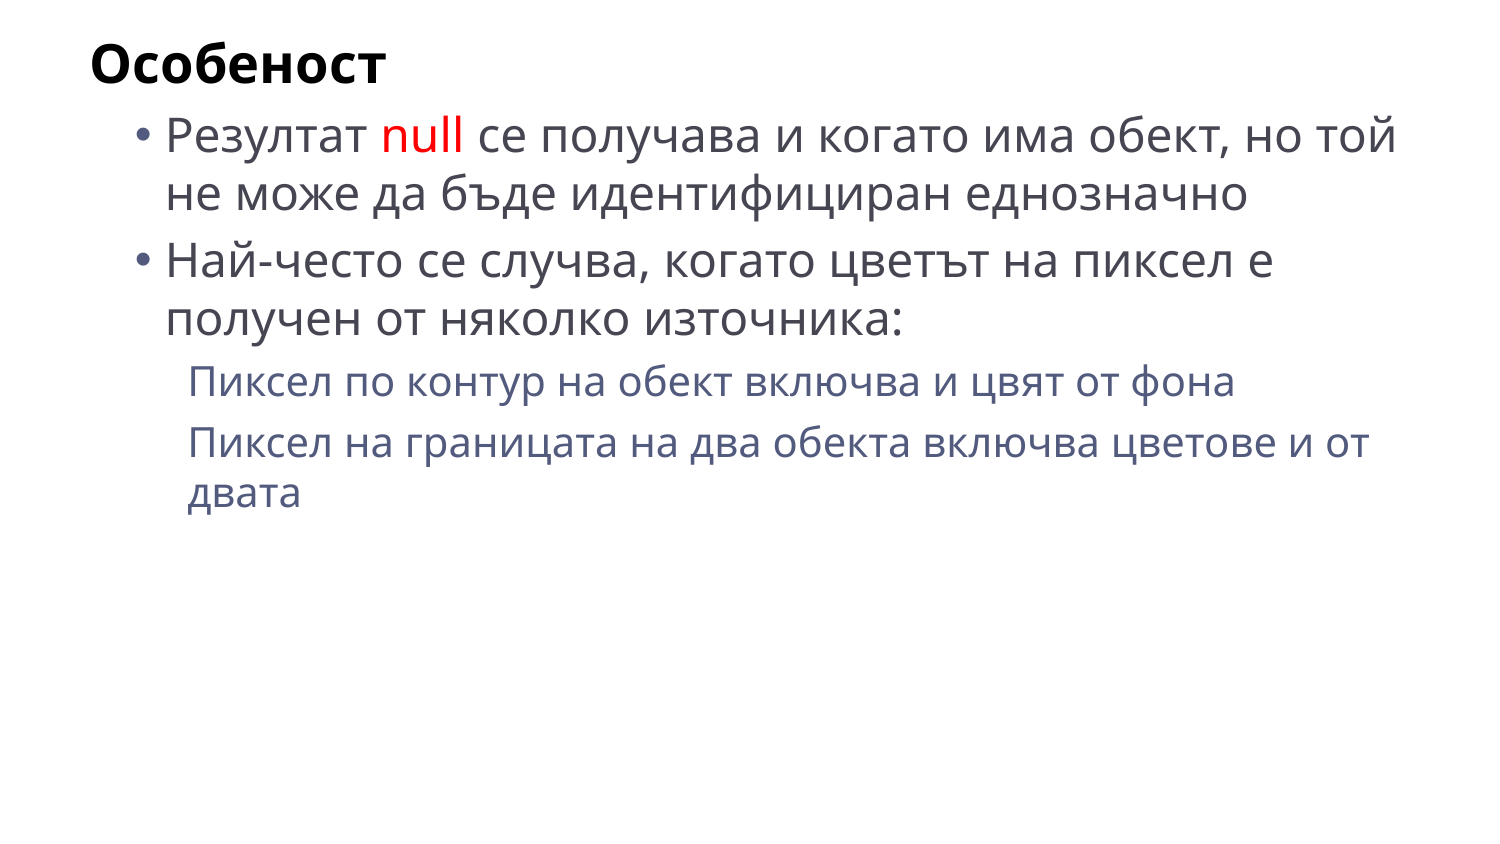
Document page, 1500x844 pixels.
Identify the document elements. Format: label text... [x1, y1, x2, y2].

list Особеност Резултат null се получава и когато има обект, но той не може да бъде идентифициран еднозначно Най-често се случва, когато цветът на пиксел е получен от няколко източника: Пиксел по контур на обект включва и цвят от фона Пиксел на границата на два обекта включва цветове и от двата [75, 21, 1475, 835]
